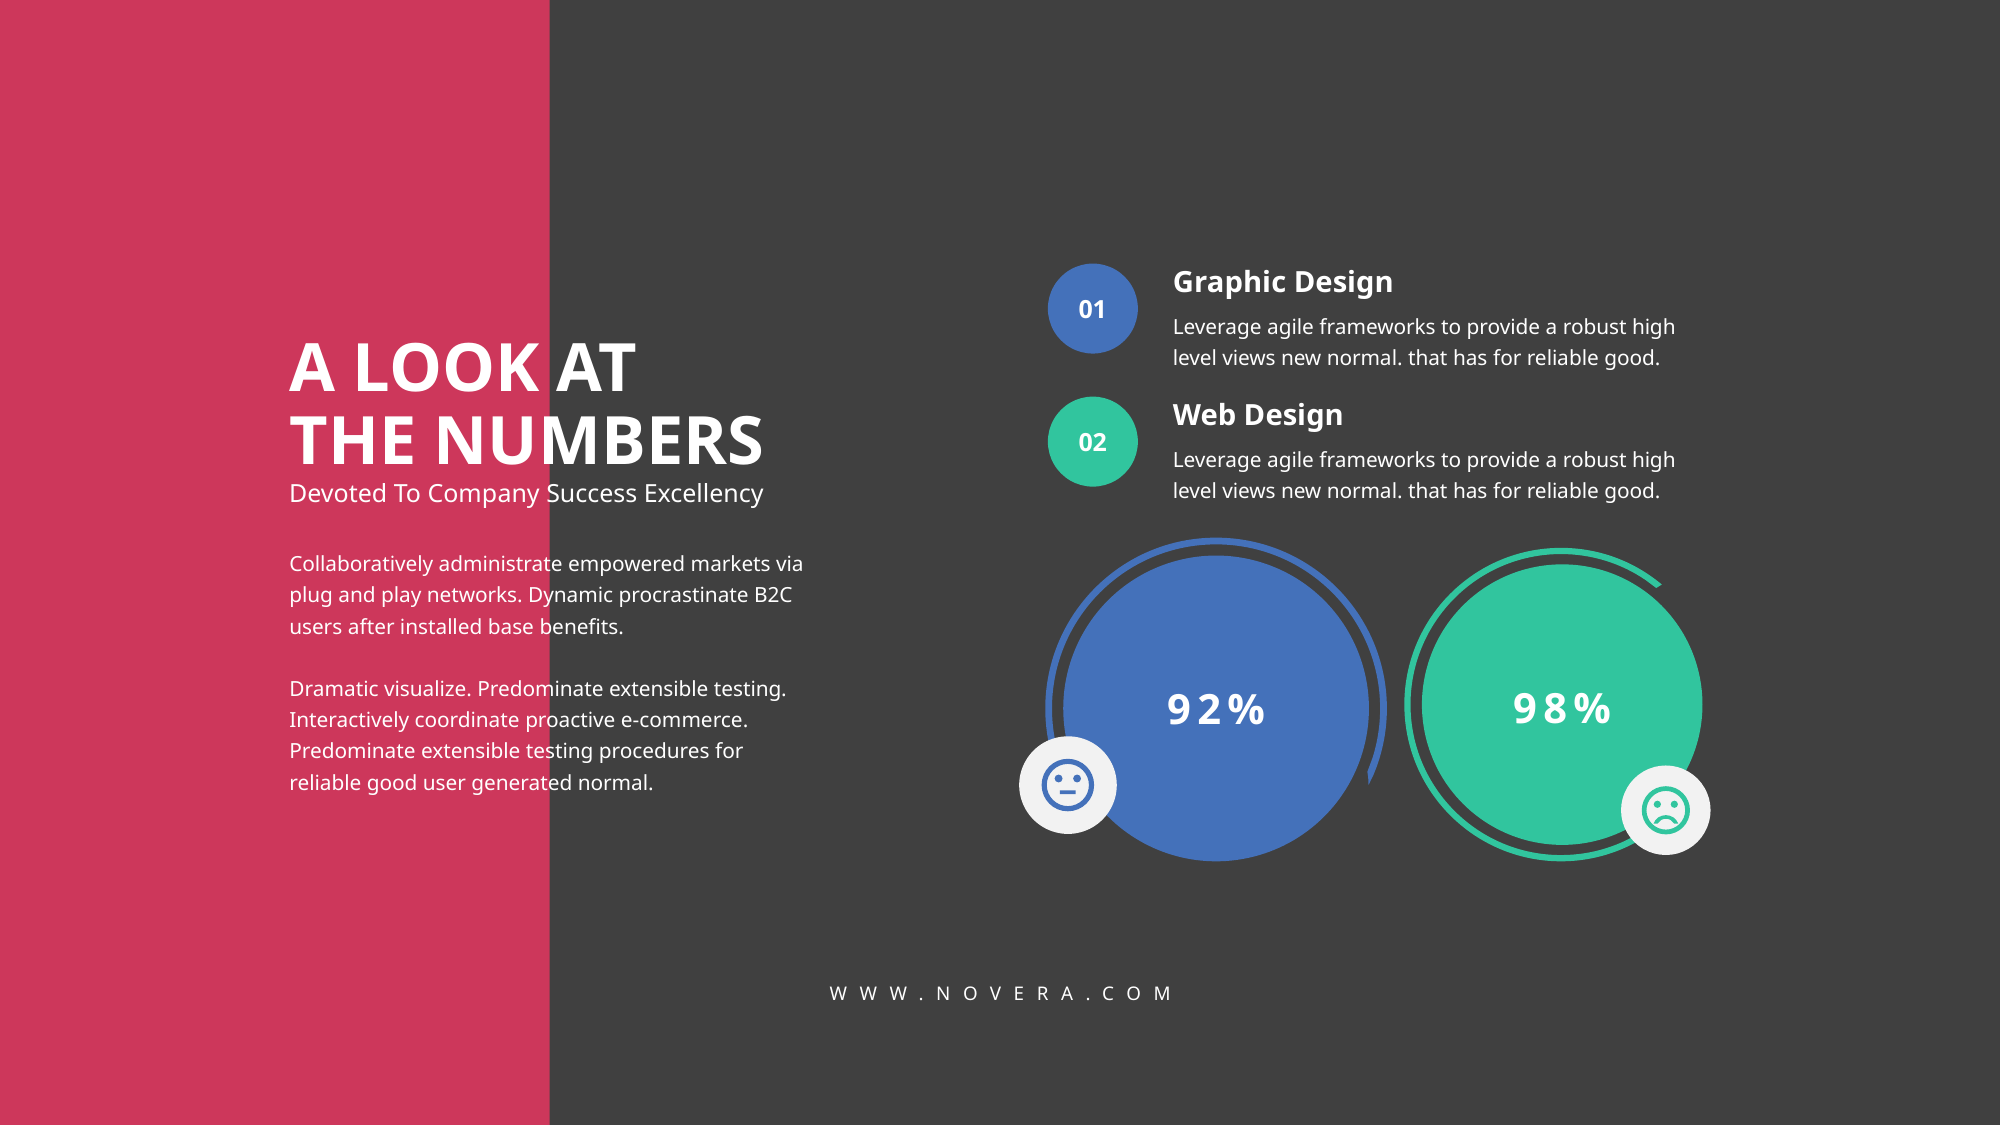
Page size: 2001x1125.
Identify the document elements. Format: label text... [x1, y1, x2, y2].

text_box [0, 0, 551, 1125]
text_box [289, 331, 808, 794]
text_box WWW.NOVERA.COM [797, 981, 1203, 1005]
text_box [1019, 263, 1711, 862]
